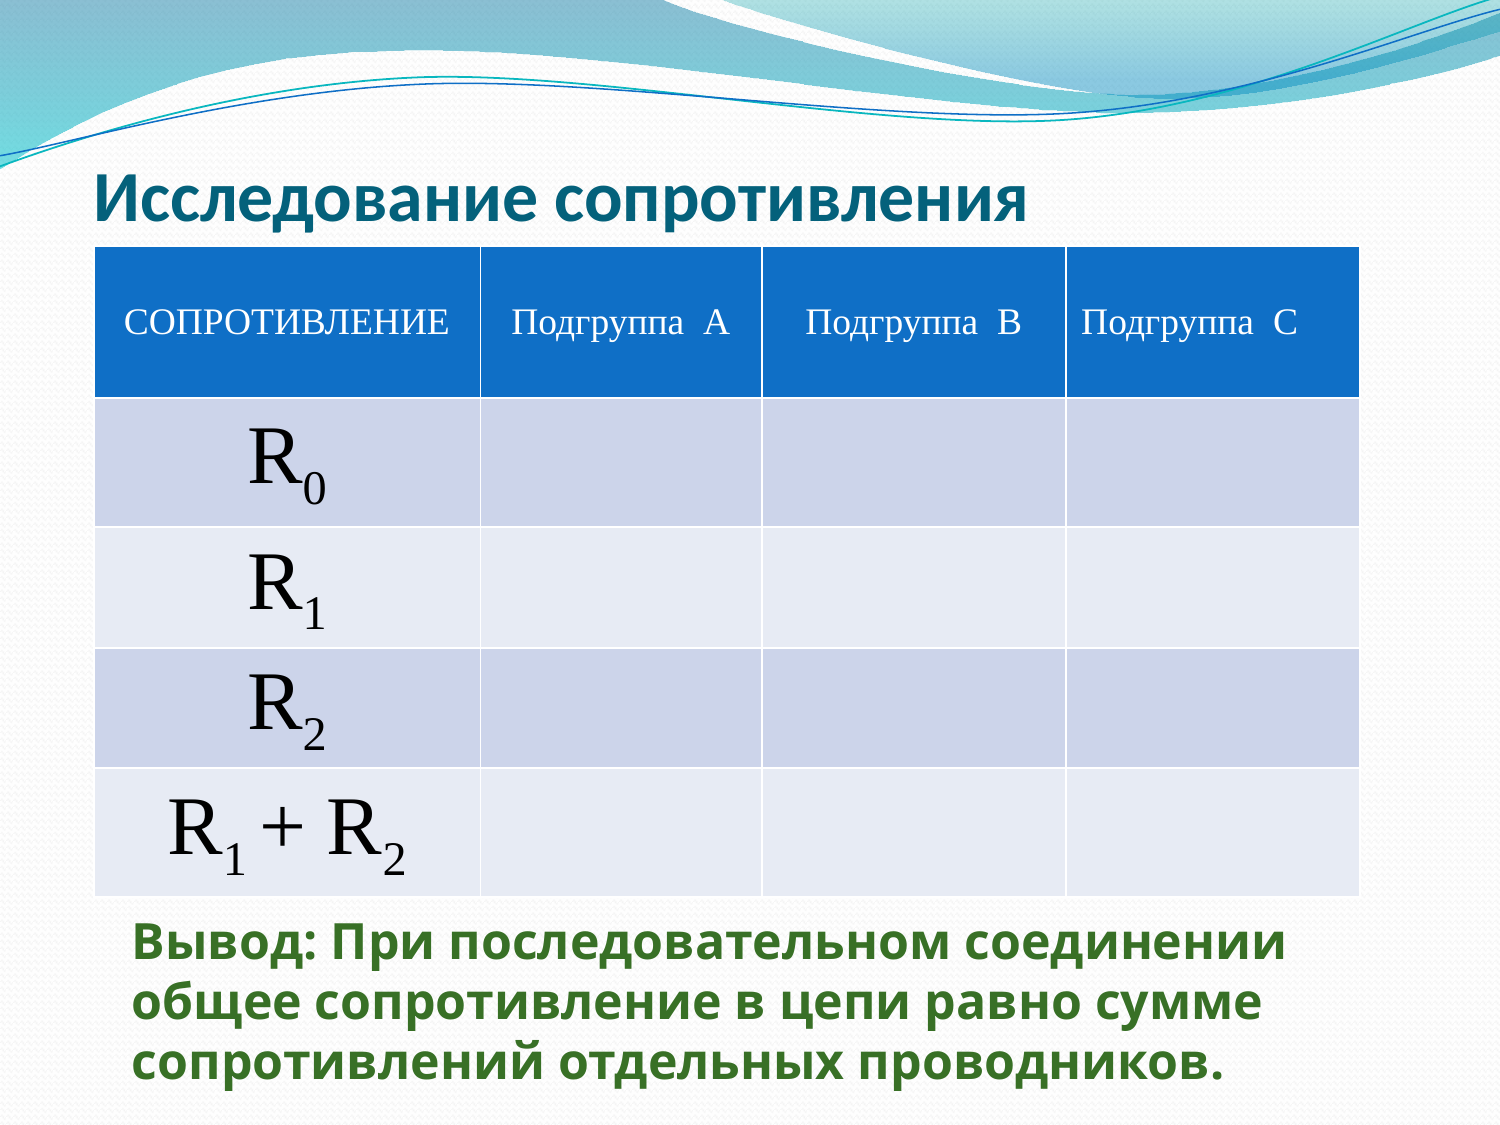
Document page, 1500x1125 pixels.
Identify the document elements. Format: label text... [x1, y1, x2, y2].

table_header Подгруппа В [763, 247, 1065, 397]
table_cell [763, 528, 1065, 647]
table_cell [481, 399, 761, 526]
table_cell [763, 769, 1065, 896]
table_cell [481, 528, 761, 647]
table_cell R2 [95, 649, 480, 767]
table_header Подгруппа А [481, 247, 761, 397]
table_cell R0 [95, 399, 480, 526]
table_cell [1067, 528, 1359, 647]
title Исследование сопротивления [93, 140, 1319, 237]
table_cell [1067, 769, 1359, 896]
table_cell [481, 769, 761, 896]
table_cell R1 [95, 528, 480, 647]
text_box Вывод: При последовательном соединении общее сопротивление в цепи равно сумме сопротивлений отдельных проводников. [117, 902, 1348, 1098]
table_cell R1 + R2 [95, 769, 480, 896]
table_header Подгруппа С [1067, 247, 1359, 397]
table_header СОПРОТИВЛЕНИЕ [95, 247, 480, 397]
table_cell [763, 399, 1065, 526]
table_cell [481, 649, 761, 767]
table_cell [763, 649, 1065, 767]
table_cell [1067, 649, 1359, 767]
table_cell [1067, 399, 1359, 526]
